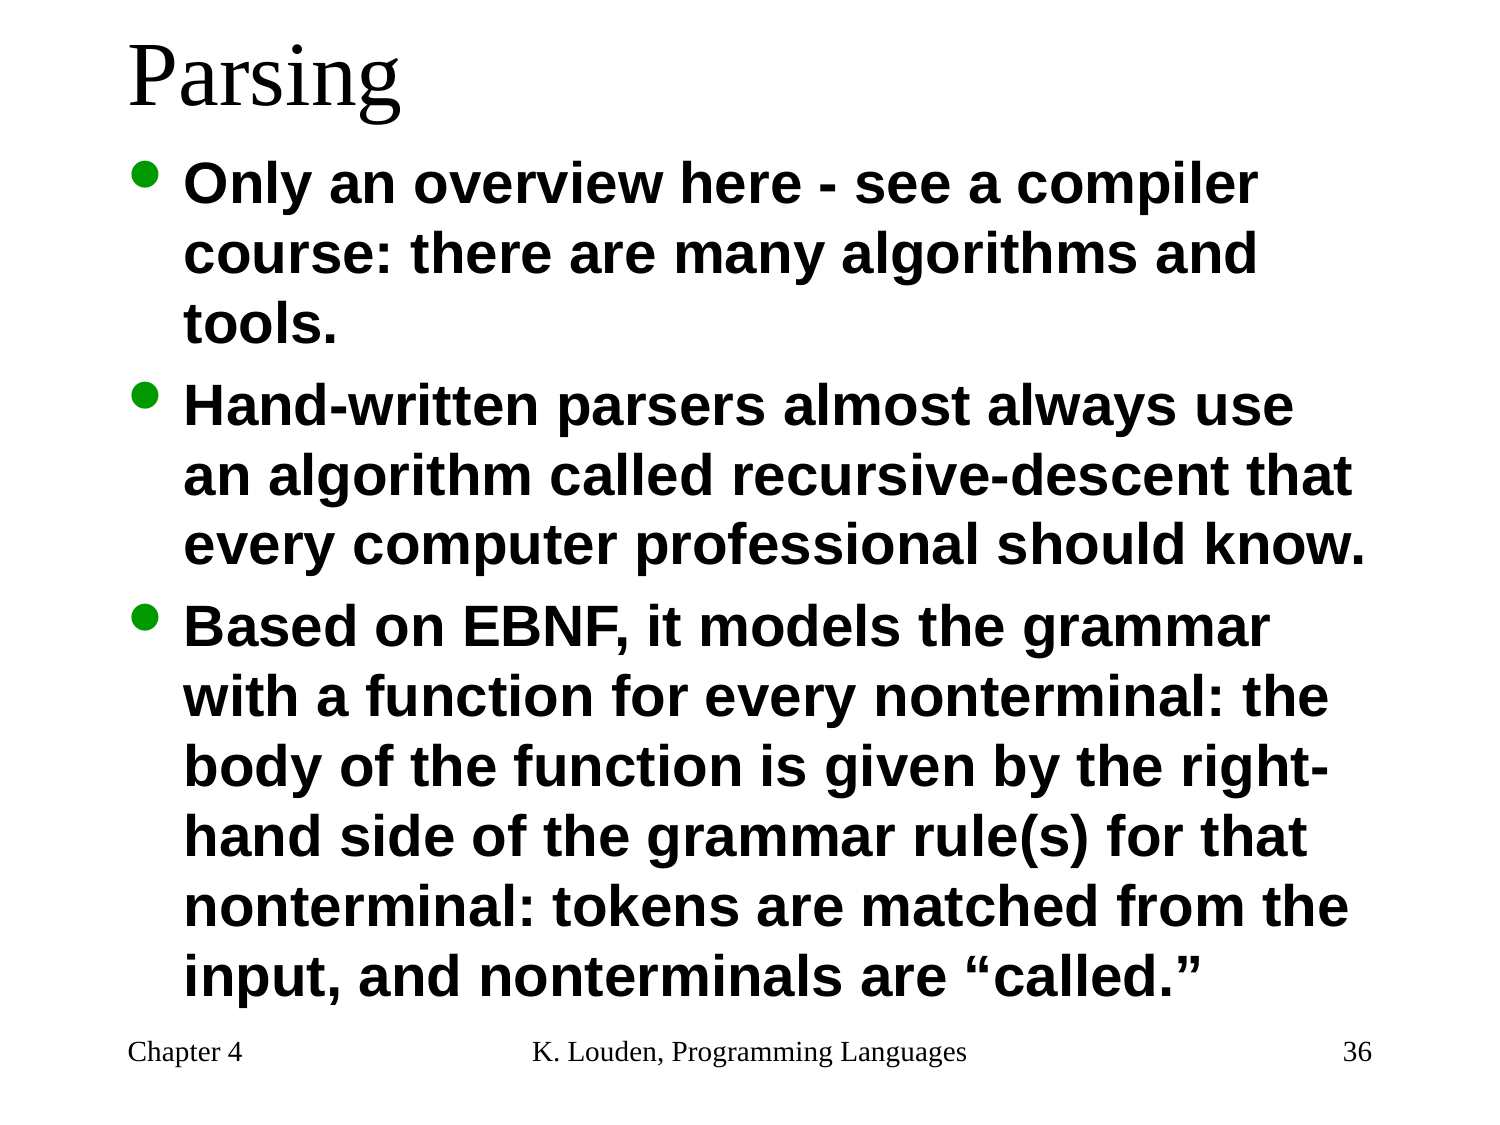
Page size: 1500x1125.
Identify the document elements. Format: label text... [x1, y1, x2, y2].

slide_number Chapter 4 [112, 1013, 426, 1088]
slide_number 36 [1074, 1013, 1388, 1088]
footer K. Louden, Programming Languages [487, 1013, 1013, 1088]
list Only an overview here - see a compiler course: there are many algorithms and tools. Hand-written parsers almost always use an algorithm called recursive-descent that every computer professional should know. Based on EBNF, it models the grammar with a function for every nonterminal: the body of the function is given by the right-hand side of the grammar rule(s) for that nonterminal: tokens are matched from the input, and nonterminals are “called.” [112, 137, 1388, 1013]
title Parsing [112, 0, 1388, 137]
